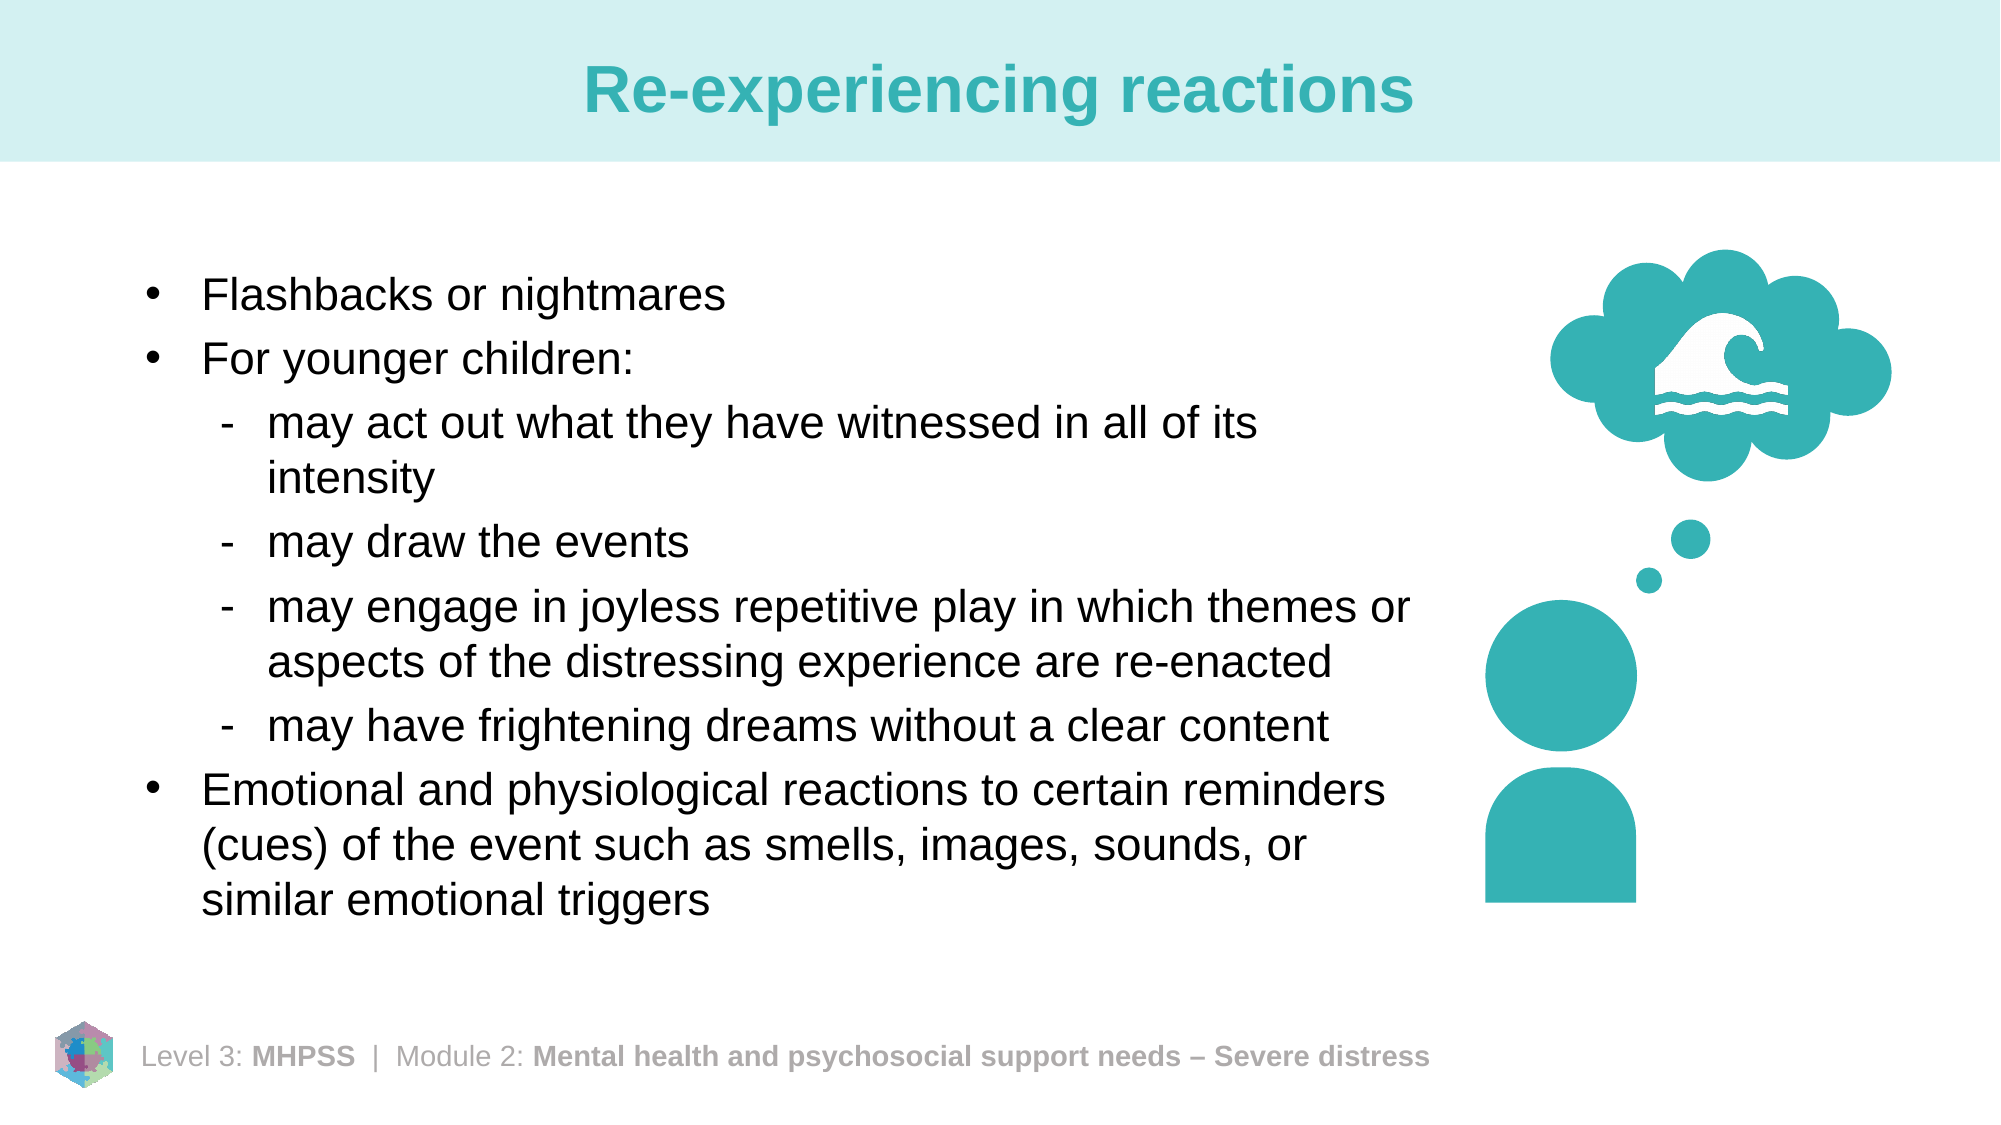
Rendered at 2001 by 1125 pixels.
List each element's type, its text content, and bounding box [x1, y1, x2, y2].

picture [55, 1021, 113, 1088]
text_box Flashbacks or nightmares For younger children: may act out what they have witnessed in all of its intensity may draw the events may engage in joyless repetitive play in which themes or aspects of the distressing experience are re-enacted may have frightening dreams without a clear content Emotional and physiological reactions to certain reminders (cues) of the event such as smells, images, sounds, or similar emotional triggers [130, 249, 1440, 940]
title Re-experiencing reactions [137, 19, 1863, 163]
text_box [1485, 249, 1892, 903]
